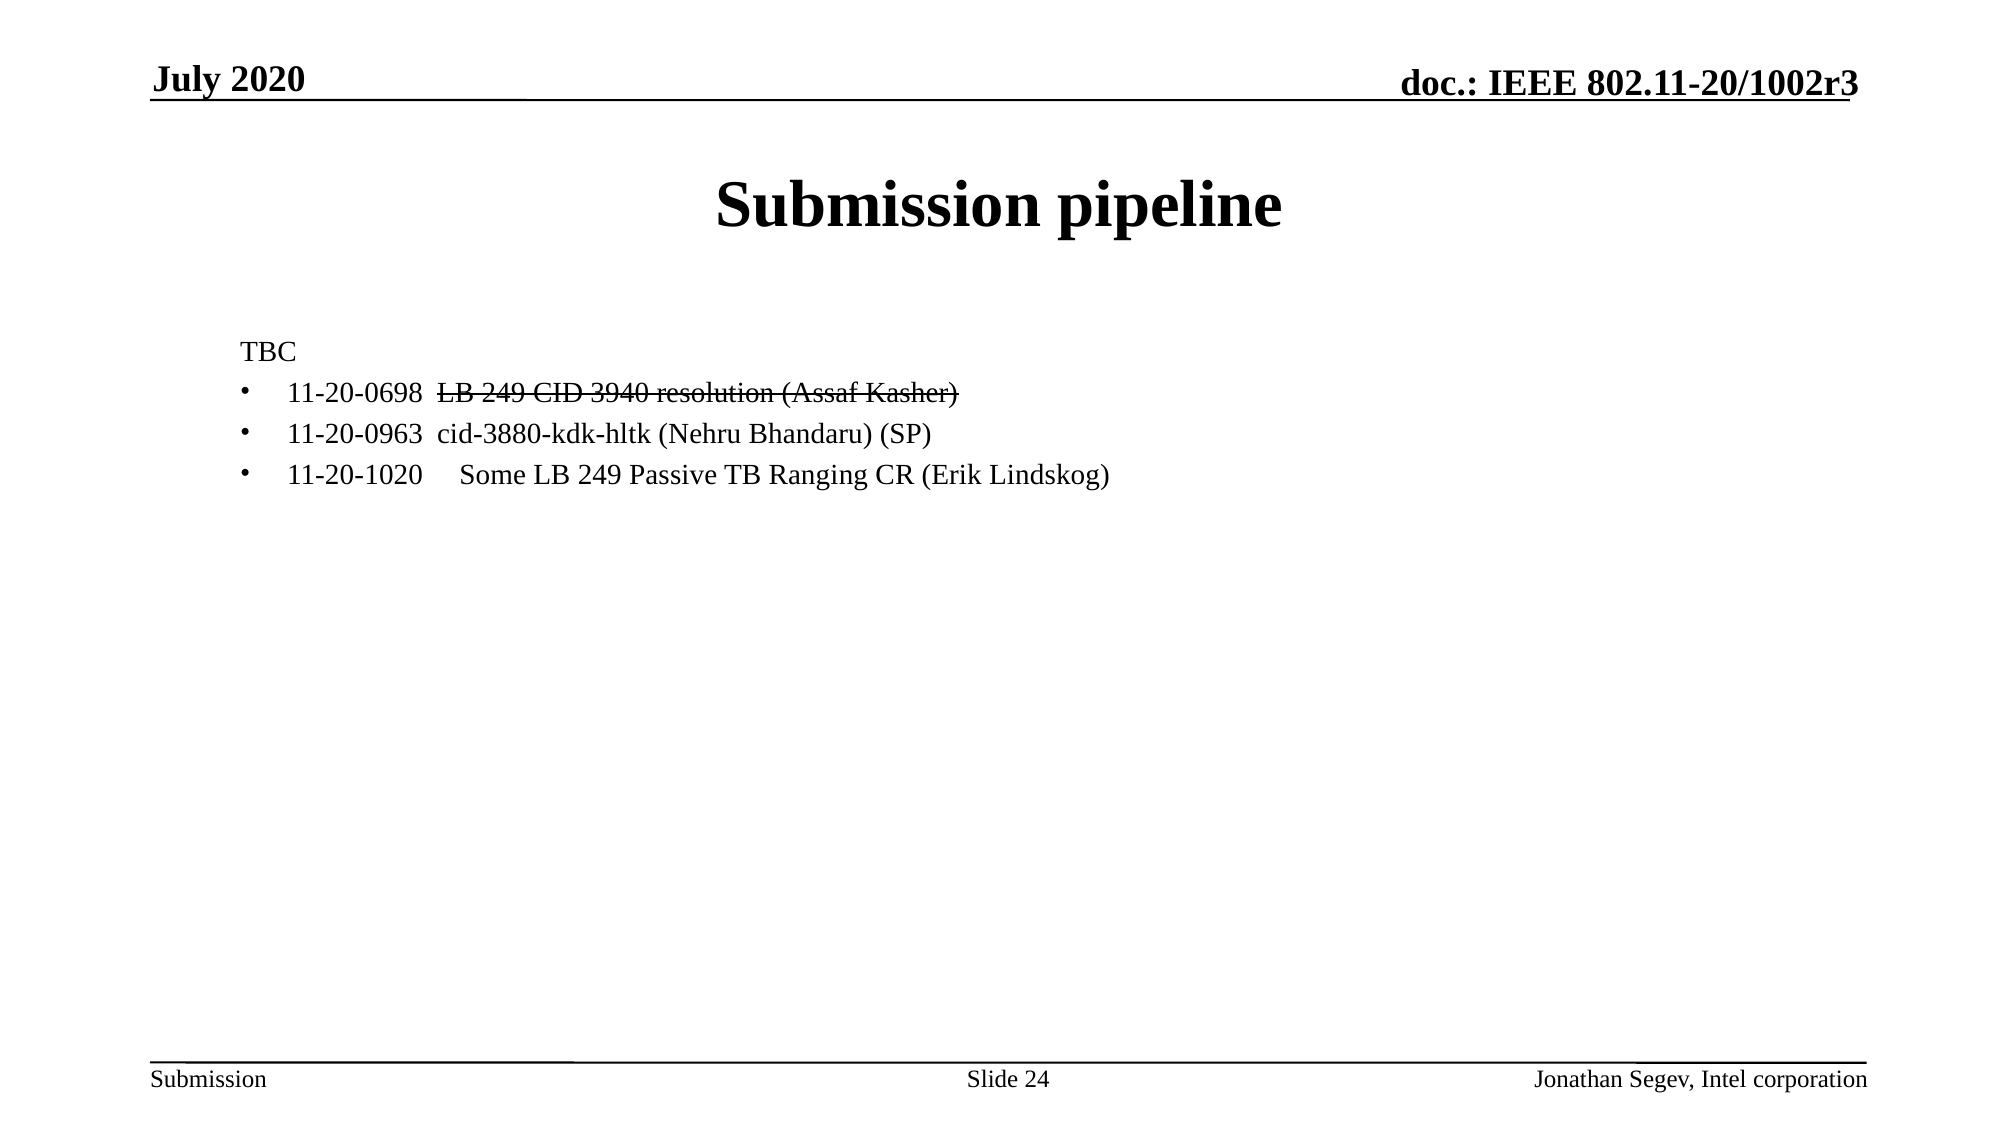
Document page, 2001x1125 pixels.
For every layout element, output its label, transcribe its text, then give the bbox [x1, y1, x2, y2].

title Submission pipeline [149, 112, 1850, 288]
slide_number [152, 54, 563, 100]
slide_number Slide 24 [950, 1061, 1067, 1123]
list TBC 11-20-0698 LB 249 CID 3940 resolution (Assaf Kasher) 11-20-0963 cid-3880-kdk-hltk (Nehru Bhandaru) (SP) 11-20-1020 Some LB 249 Passive TB Ranging CR (Erik Lindskog) [149, 324, 1850, 1000]
footer Jonathan Segev, Intel corporation [1171, 1061, 1869, 1093]
